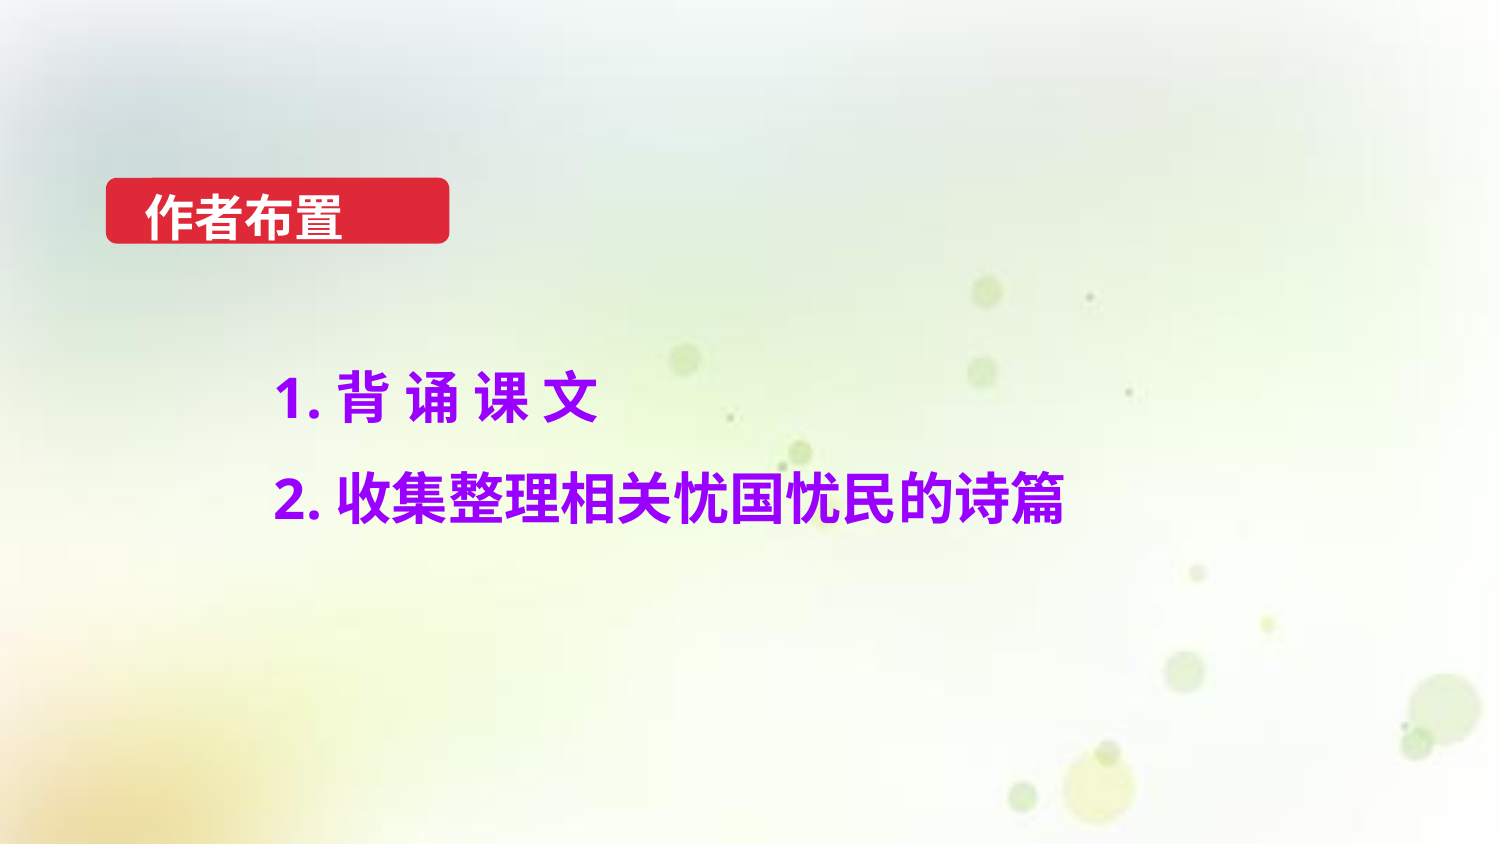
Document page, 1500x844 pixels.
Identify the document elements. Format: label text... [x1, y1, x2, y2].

picture [0, 0, 1500, 844]
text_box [105, 177, 450, 254]
text_box 1.背 诵 课 文 2.收集整理相关忧国忧民的诗篇 [106, 321, 1396, 539]
